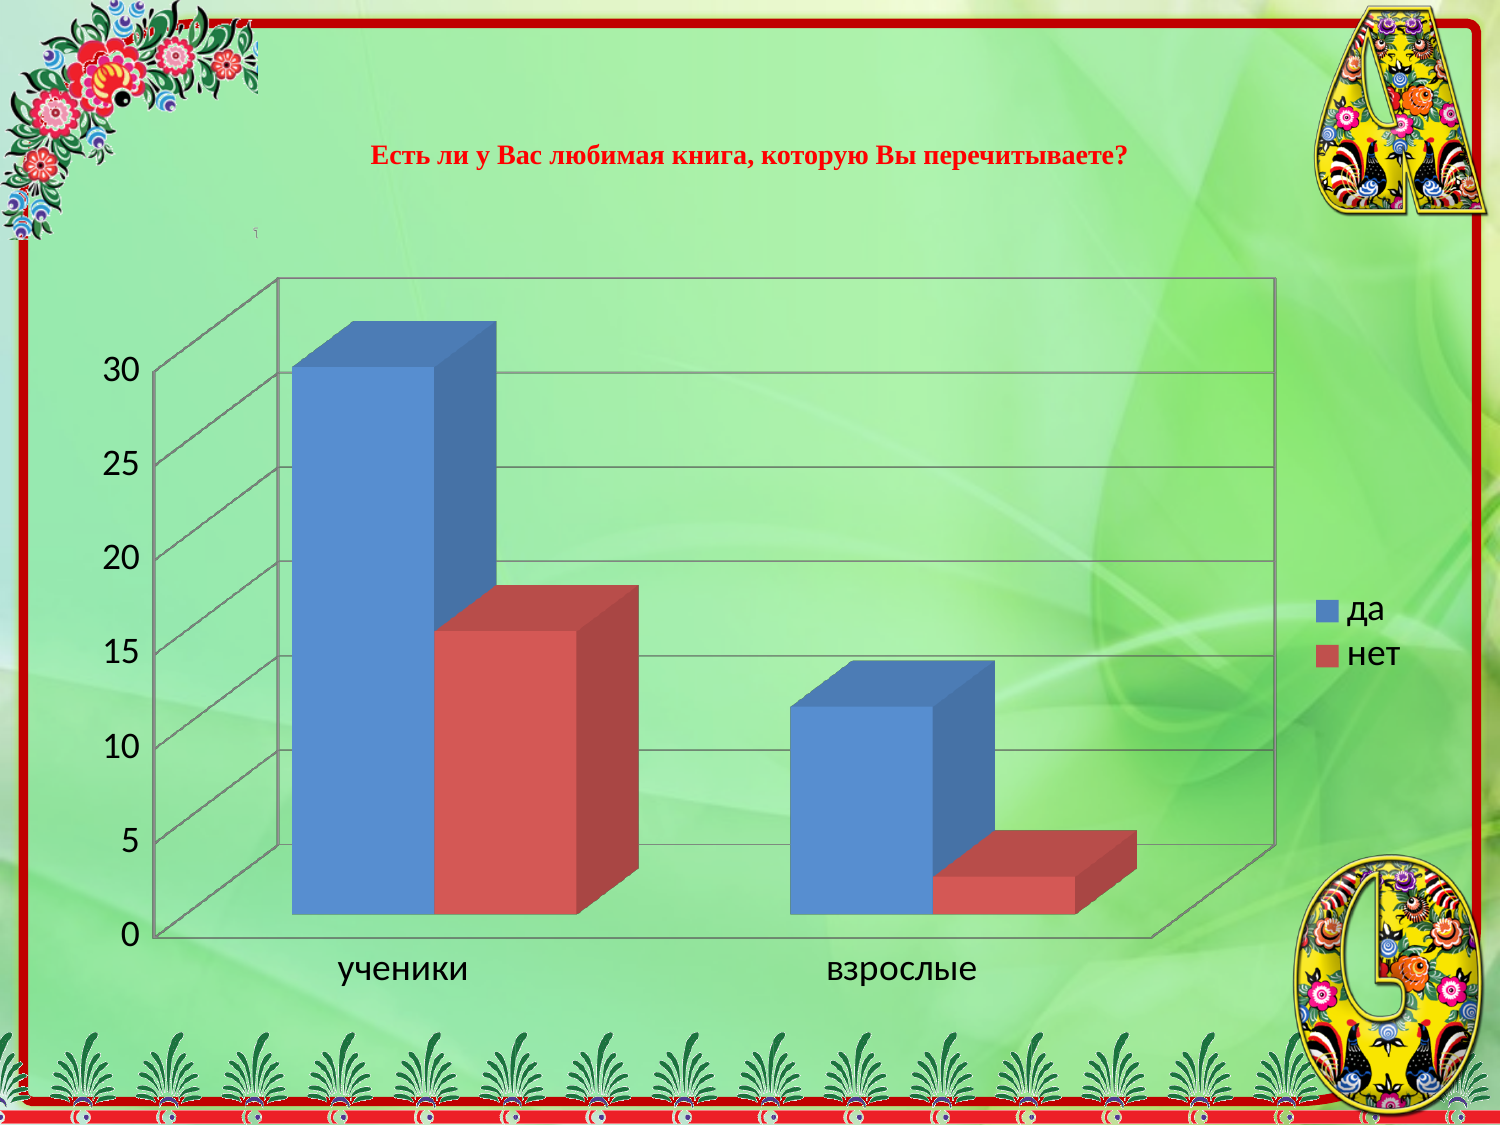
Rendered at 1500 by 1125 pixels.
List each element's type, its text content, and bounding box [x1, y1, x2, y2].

title Есть ли у Вас любимая книга, которую Вы перечитываете? [75, 90, 1425, 233]
picture [0, 0, 1500, 1125]
chart [74, 262, 1426, 1006]
